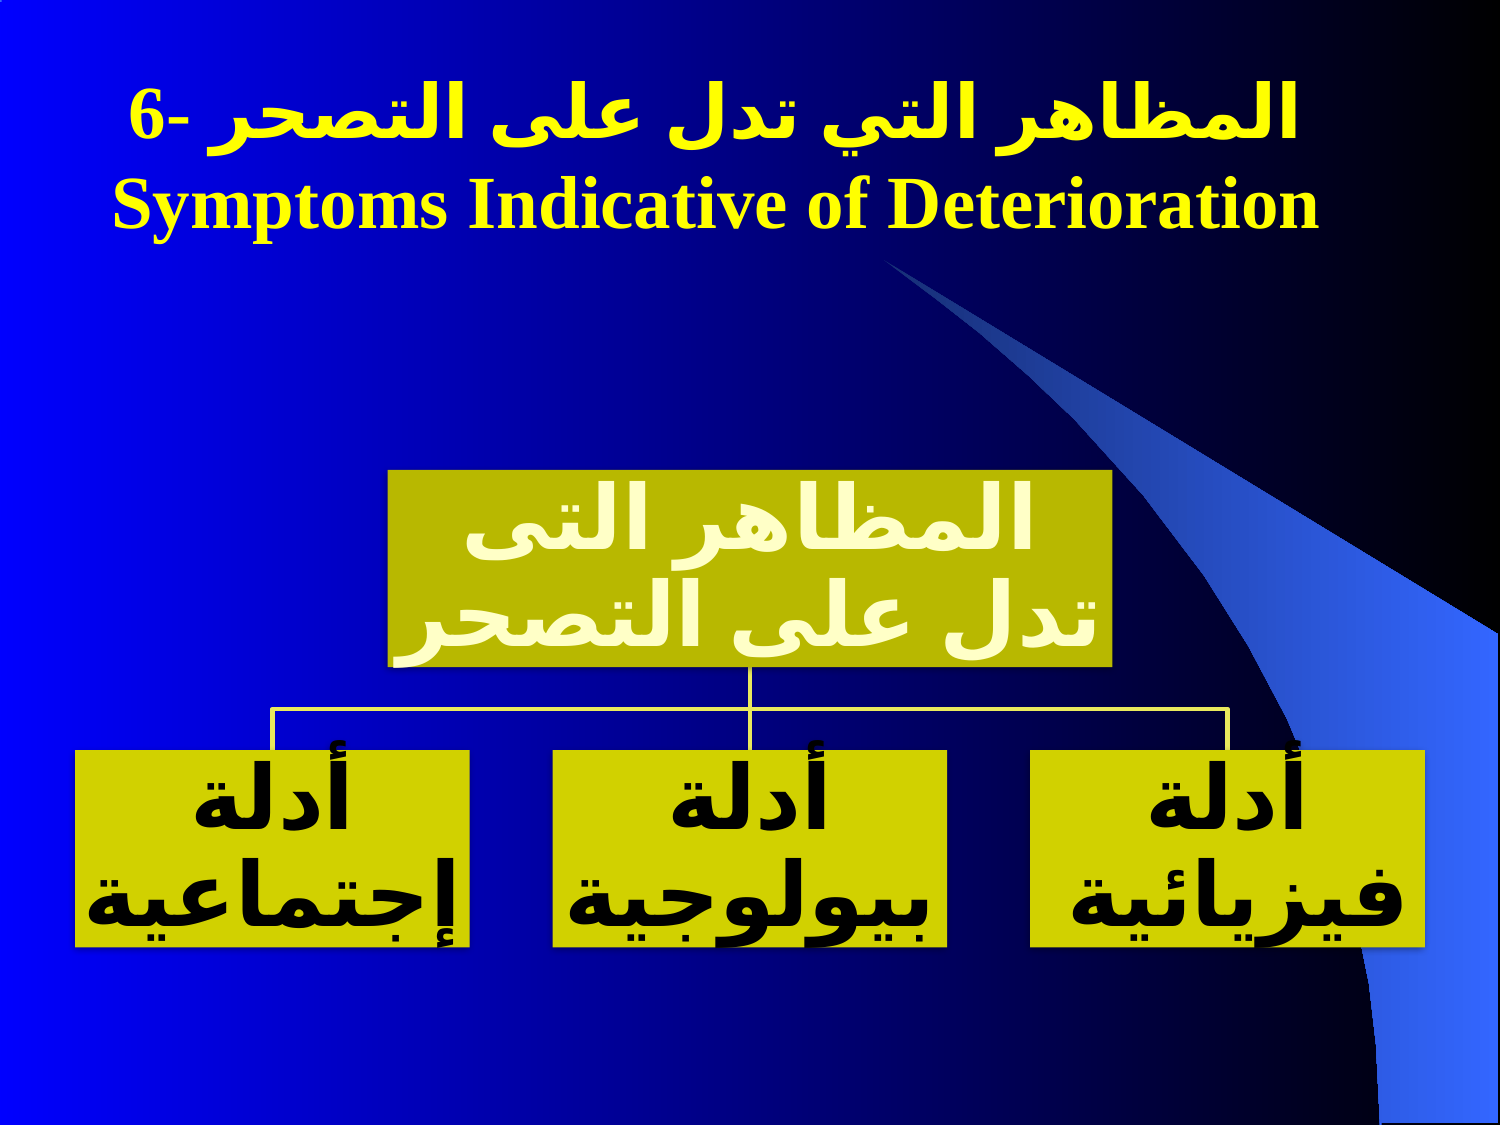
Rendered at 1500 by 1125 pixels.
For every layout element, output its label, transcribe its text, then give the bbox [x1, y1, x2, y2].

title 6- المظاهر التي تدل على التصحر Symptoms Indicative of Deterioration [41, 66, 1392, 242]
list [74, 337, 1426, 1081]
